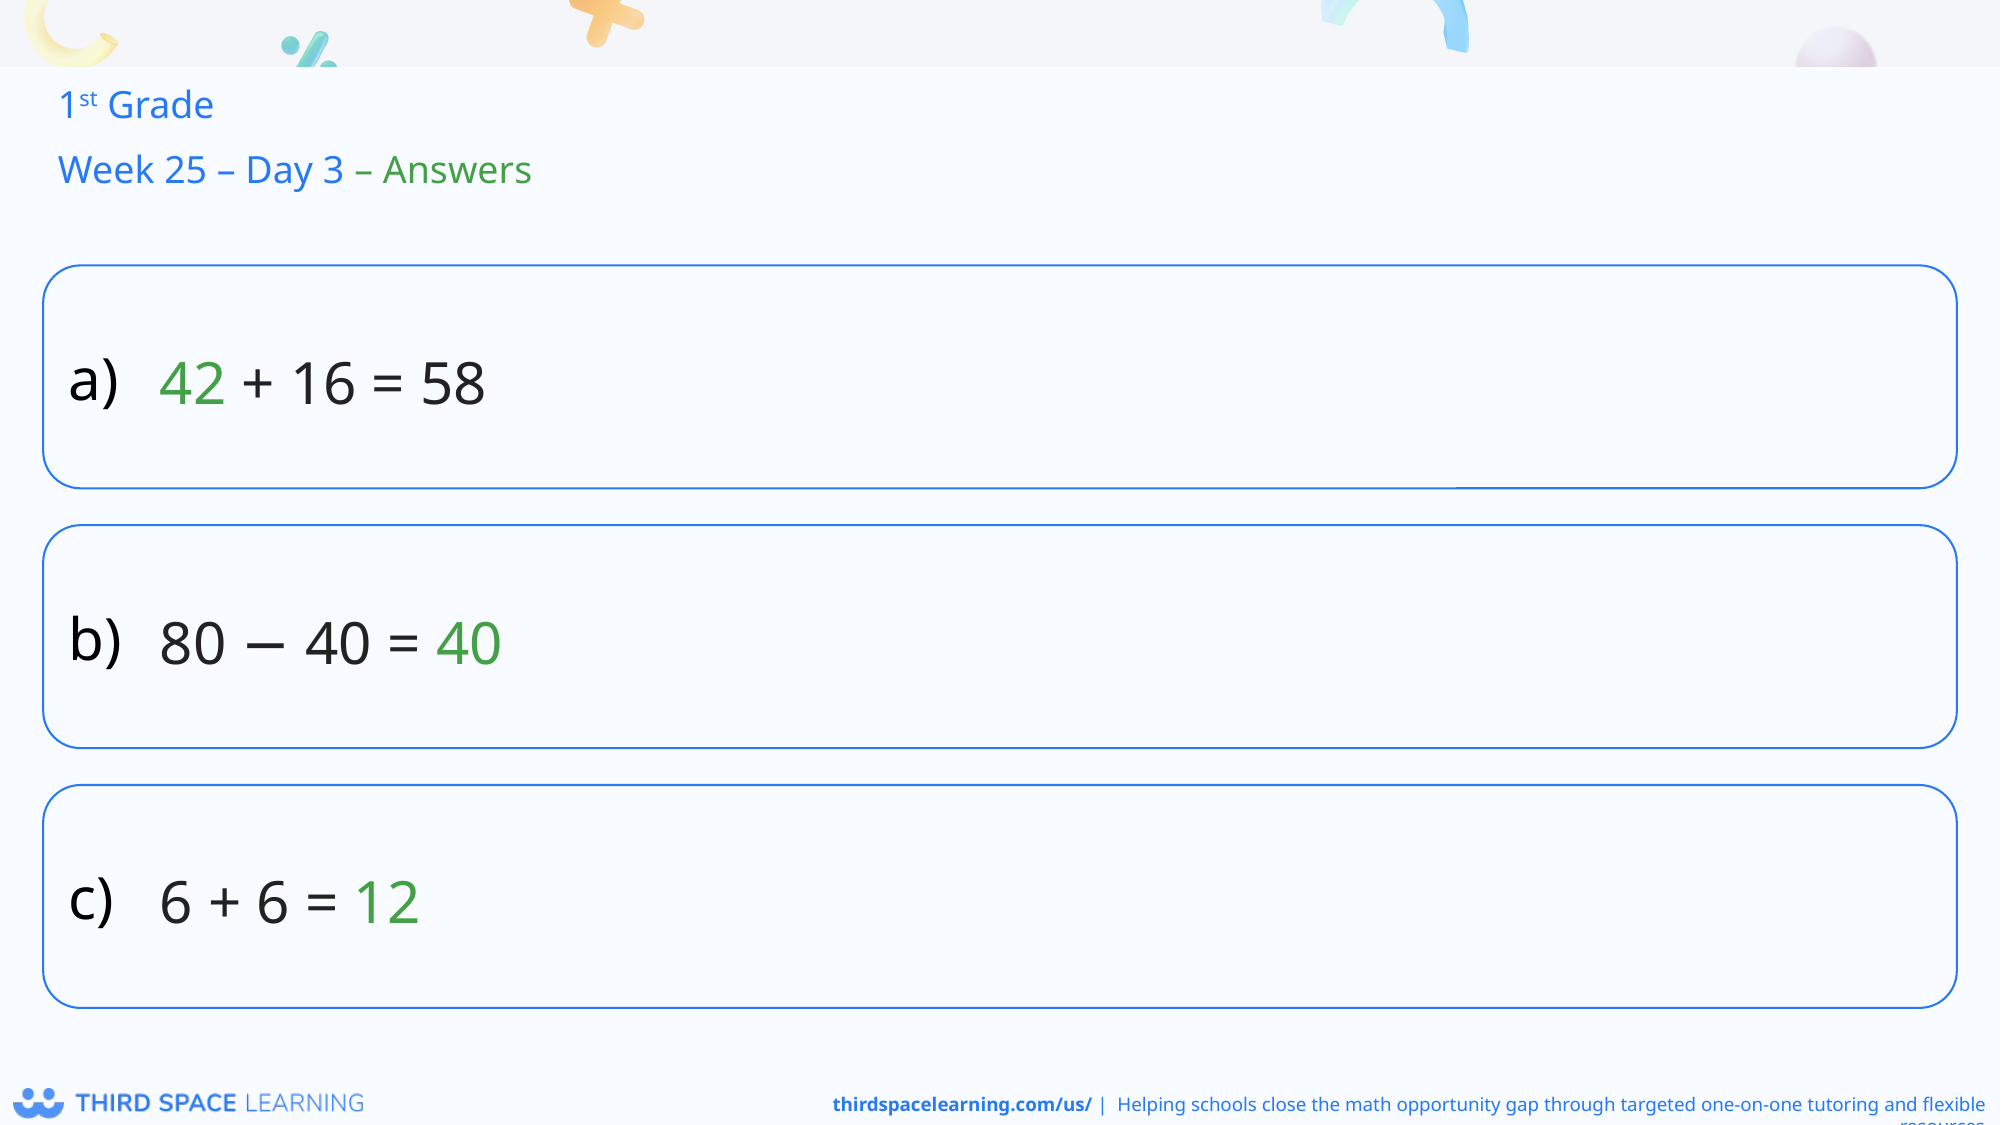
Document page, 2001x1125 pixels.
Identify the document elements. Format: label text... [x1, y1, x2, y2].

picture [0, 0, 2000, 67]
list 6 + 6 = 12 [144, 807, 1922, 994]
list 80 − 40 = 40 [144, 548, 1922, 734]
picture [13, 1088, 365, 1119]
list 42 + 16 = 58 [144, 288, 1922, 474]
text_box 1st Grade Week 25 – Day 3 – Answers [43, 73, 705, 212]
